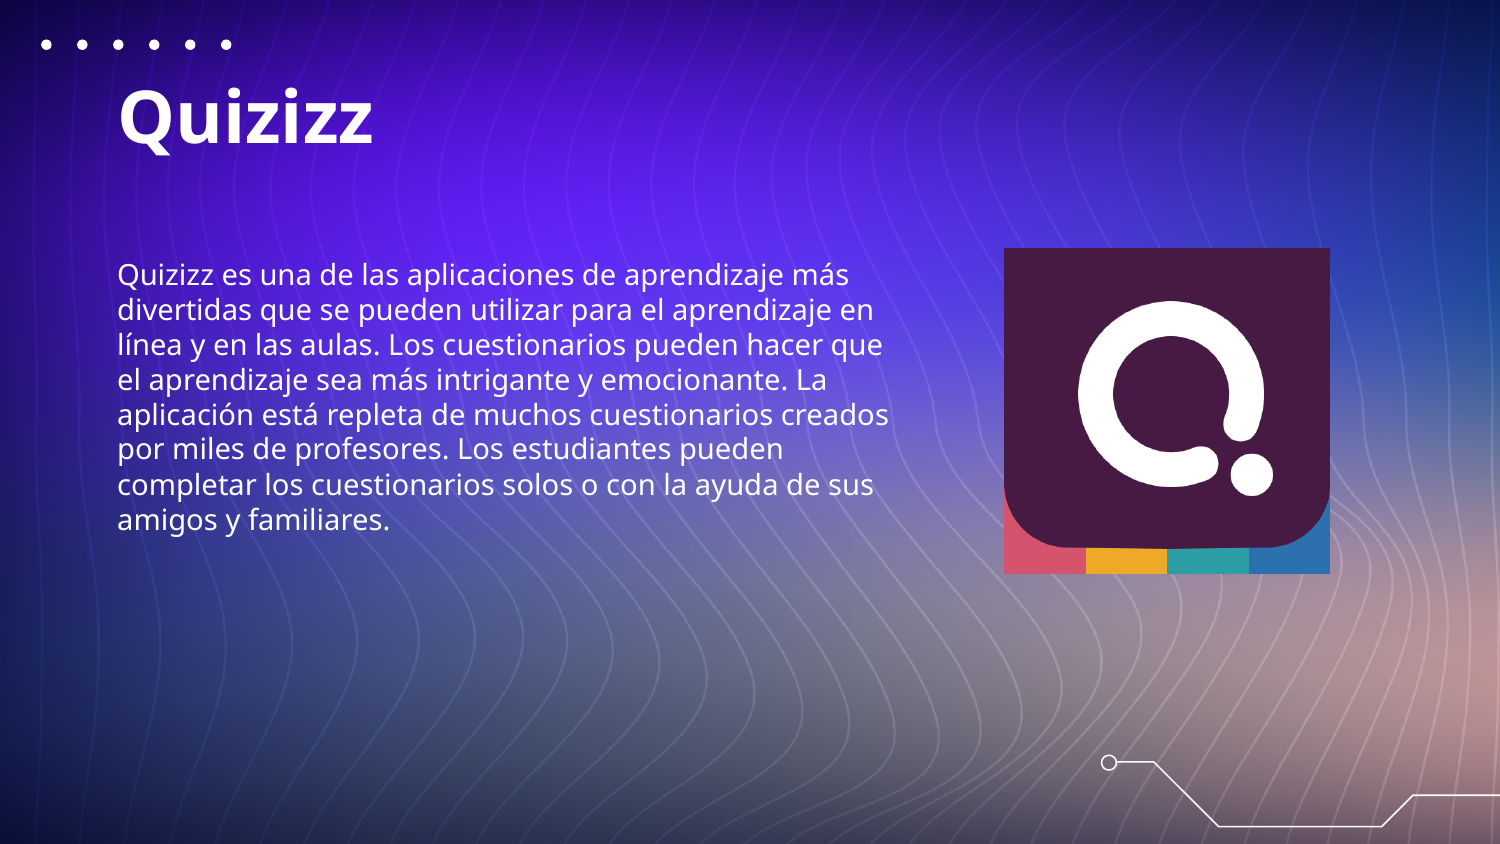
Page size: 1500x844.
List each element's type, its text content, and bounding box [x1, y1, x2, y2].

text_box Quizizz [102, 62, 897, 166]
picture [1103, 757, 1115, 769]
picture [0, 0, 1500, 844]
text_box Quizizz es una de las aplicaciones de aprendizaje más divertidas que se pueden utilizar para el aprendizaje en línea y en las aulas. Los cuestionarios pueden hacer que el aprendizaje sea más intrigante y emocionante. La aplicación está repleta de muchos cuestionarios creados por miles de profesores. Los estudiantes pueden completar los cuestionarios solos o con la ayuda de sus amigos y familiares. [102, 248, 927, 544]
